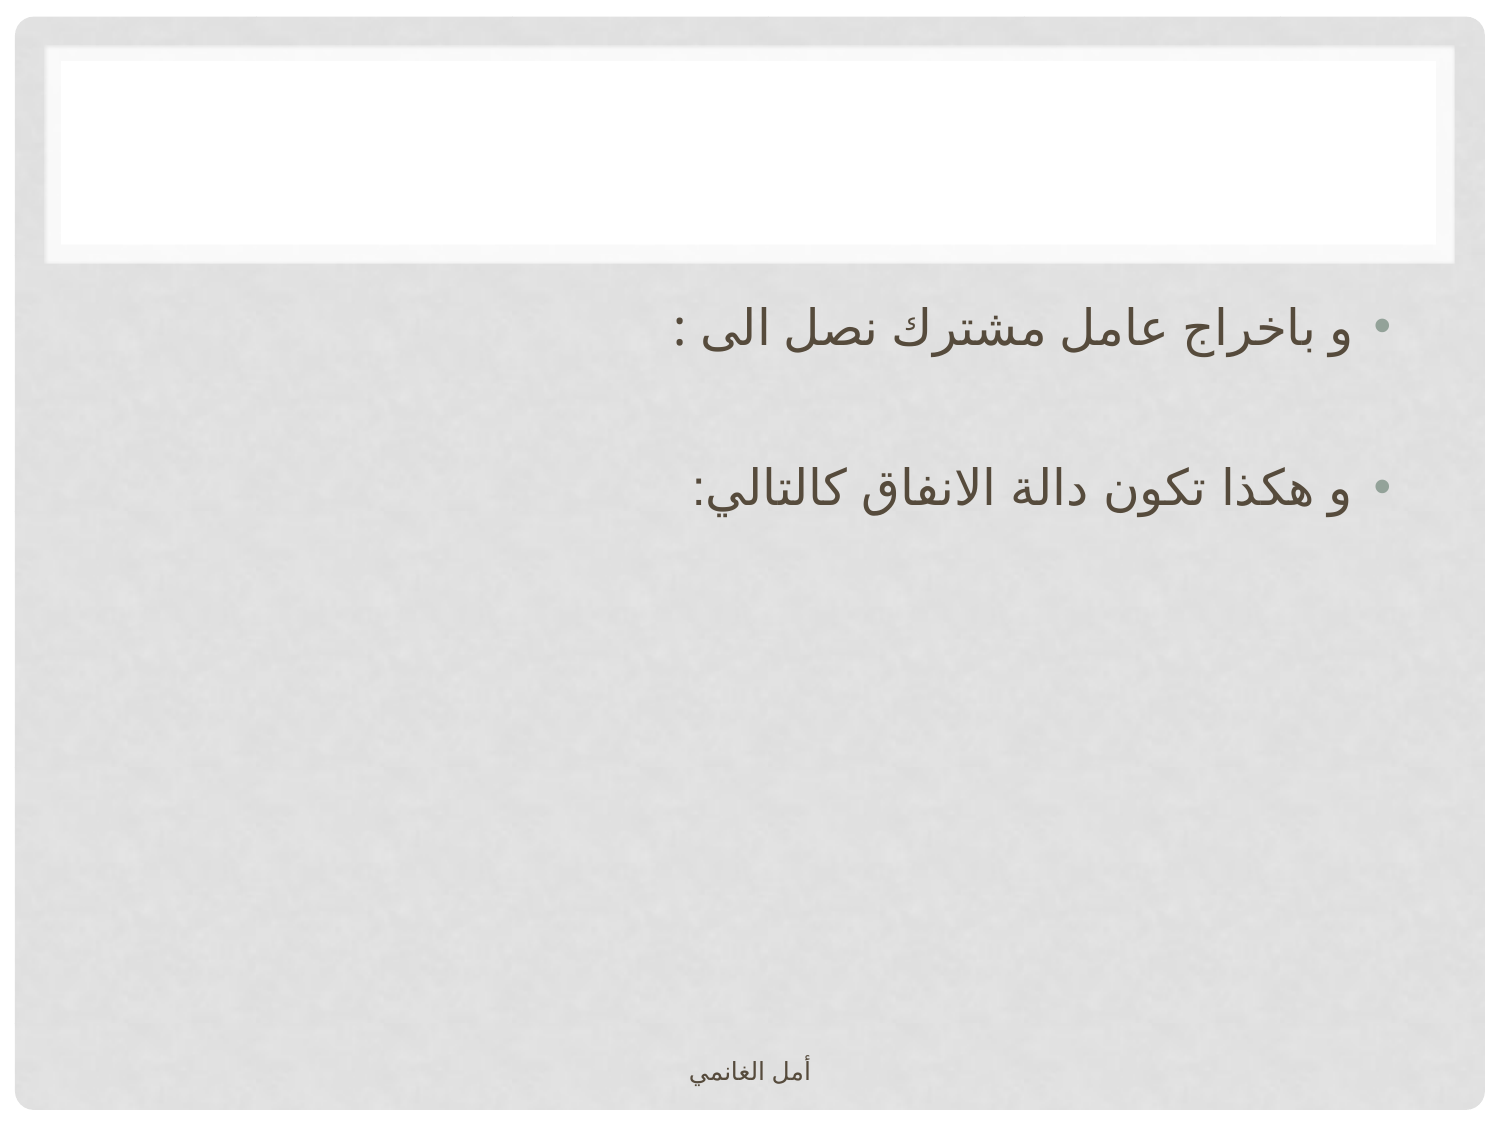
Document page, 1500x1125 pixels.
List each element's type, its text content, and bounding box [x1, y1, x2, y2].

footer أمل الغانمي [512, 1042, 988, 1103]
